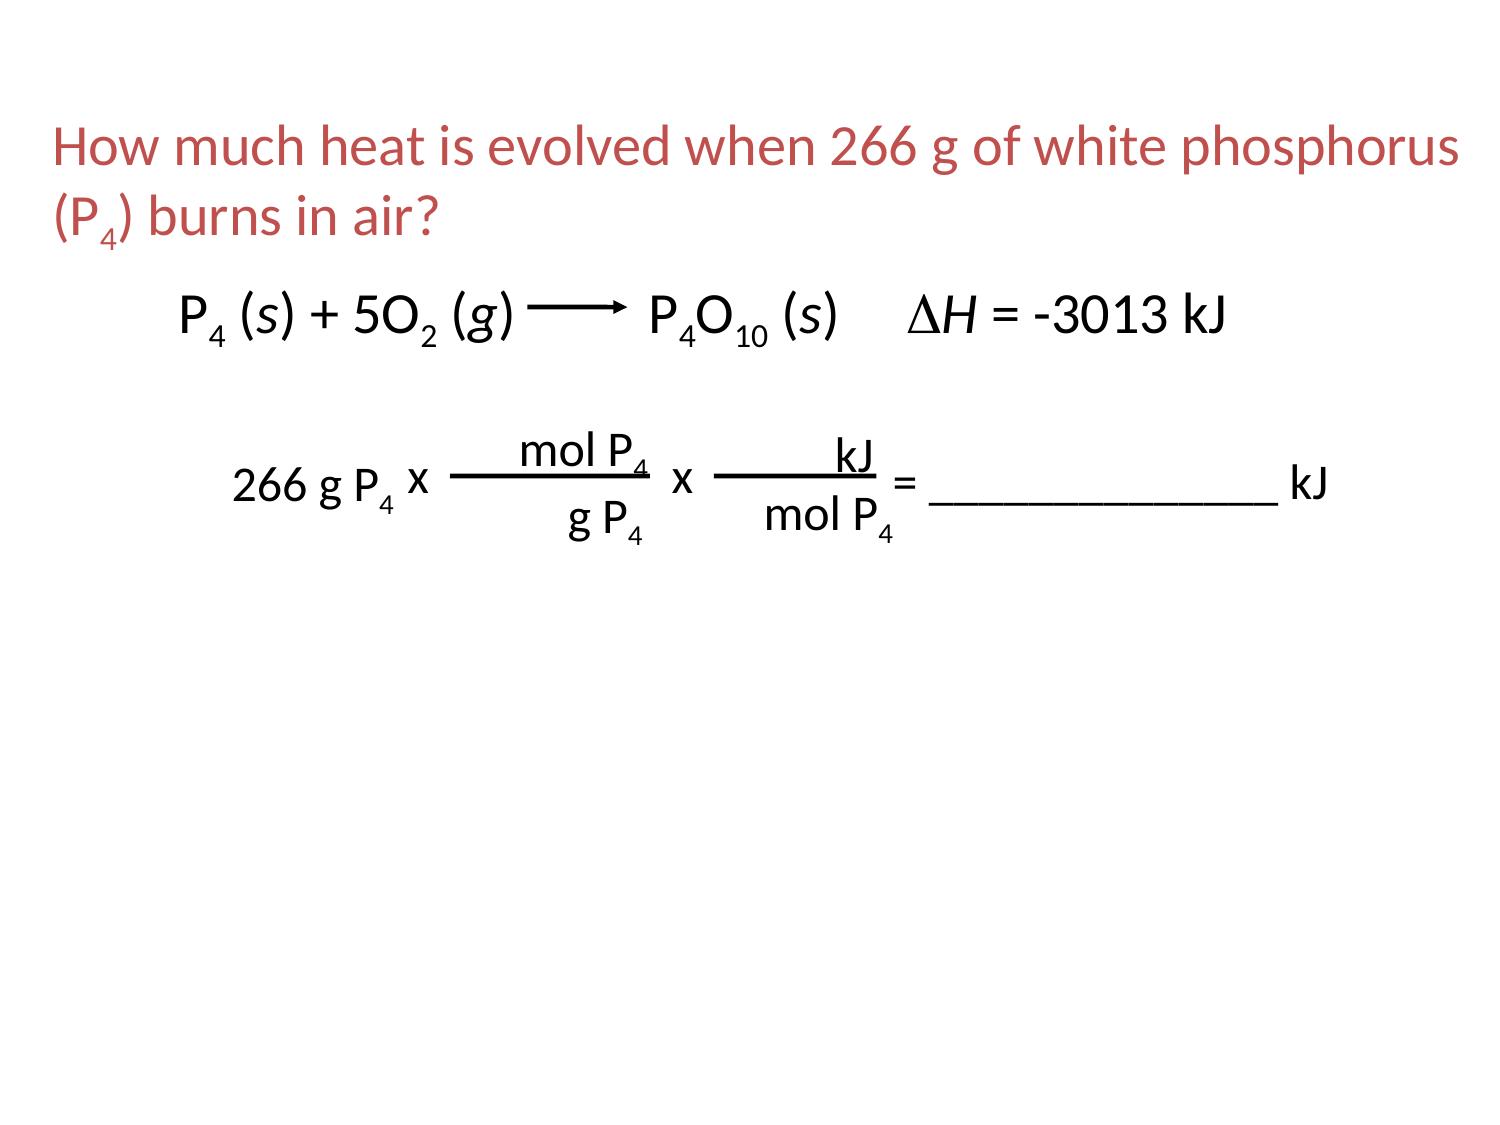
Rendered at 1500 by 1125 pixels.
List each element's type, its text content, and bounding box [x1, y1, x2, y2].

text_box = ______________ kJ [916, 442, 1344, 518]
text_box 266 g P4 [216, 444, 387, 528]
text_box How much heat is evolved when 266 g of white phosphorus (P4) burns in air? [37, 99, 1500, 265]
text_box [656, 415, 911, 550]
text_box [392, 408, 666, 553]
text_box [149, 267, 1257, 354]
